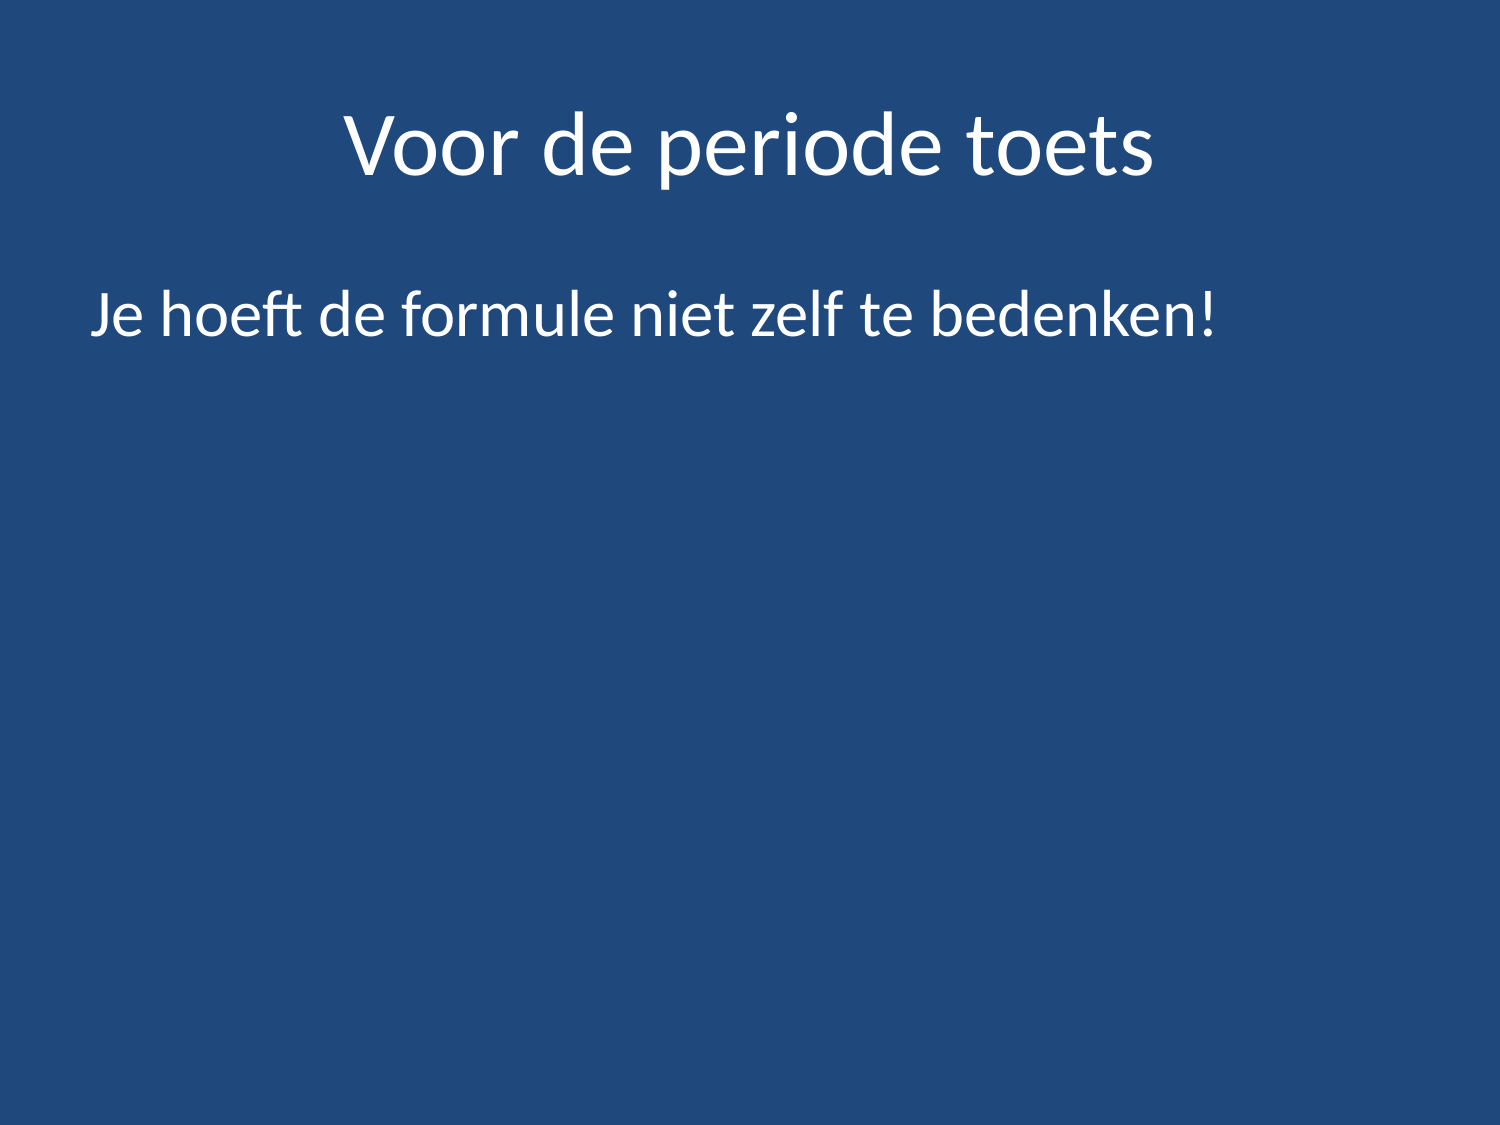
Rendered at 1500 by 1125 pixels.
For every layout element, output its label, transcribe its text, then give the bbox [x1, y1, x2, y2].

title Voor de periode toets [75, 45, 1425, 233]
list Je hoeft de formule niet zelf te bedenken! [75, 262, 1425, 1005]
